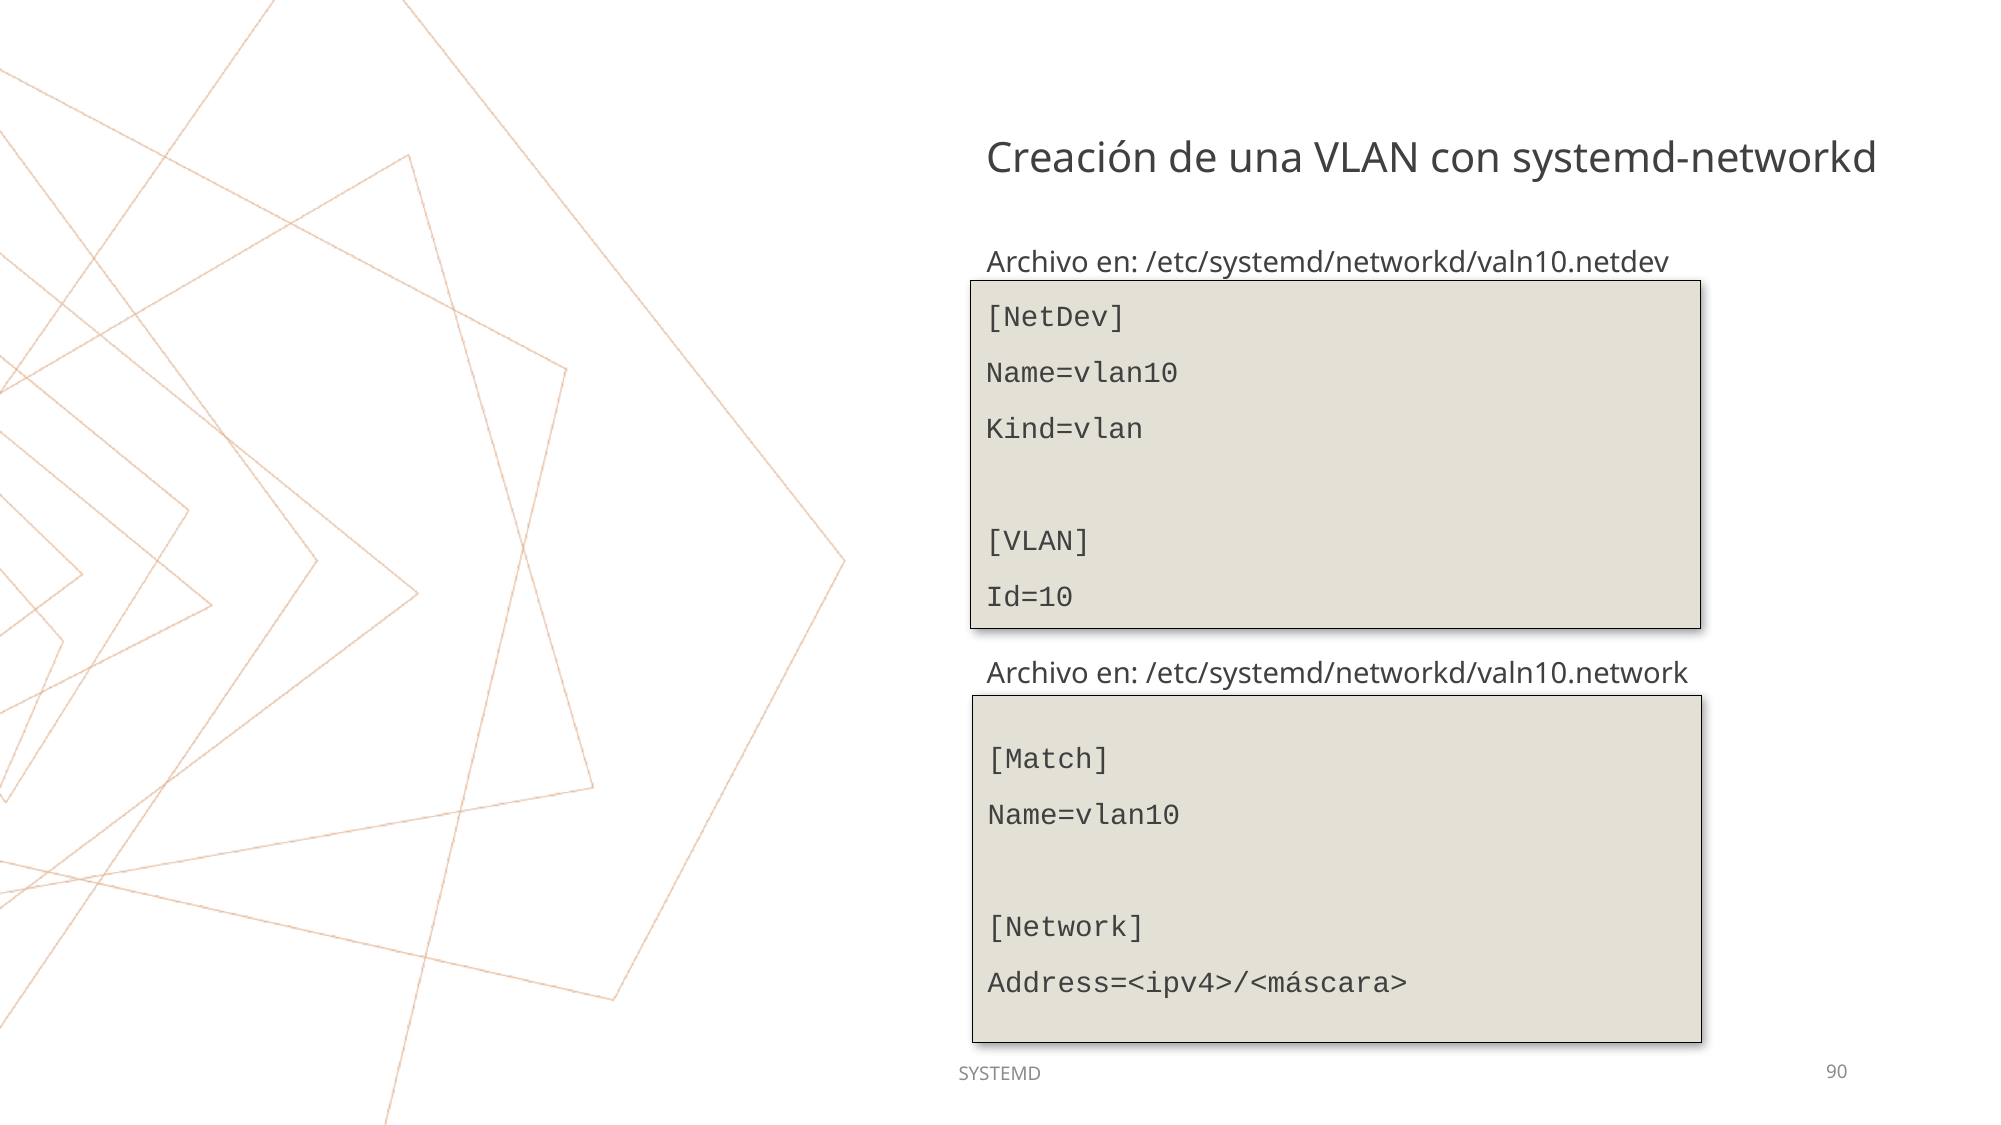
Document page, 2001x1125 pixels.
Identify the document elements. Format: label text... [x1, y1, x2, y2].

text_box Creación de una VLAN con systemd-networkd [971, 123, 1913, 215]
footer SYSTEMD [662, 1042, 1338, 1103]
text_box Archivo en: /etc/systemd/networkd/valn10.netdev [971, 235, 1947, 299]
text_box Archivo en: /etc/systemd/networkd/valn10.network [971, 646, 1947, 710]
slide_number 90 [1412, 1042, 1863, 1103]
text_box [Match] Name=vlan10 [Network] Address=<ipv4>/<máscara> [972, 695, 1702, 1043]
text_box [NetDev] Name=vlan10 Kind=vlan [VLAN] Id=10 [970, 280, 1701, 629]
picture [0, 0, 893, 1125]
